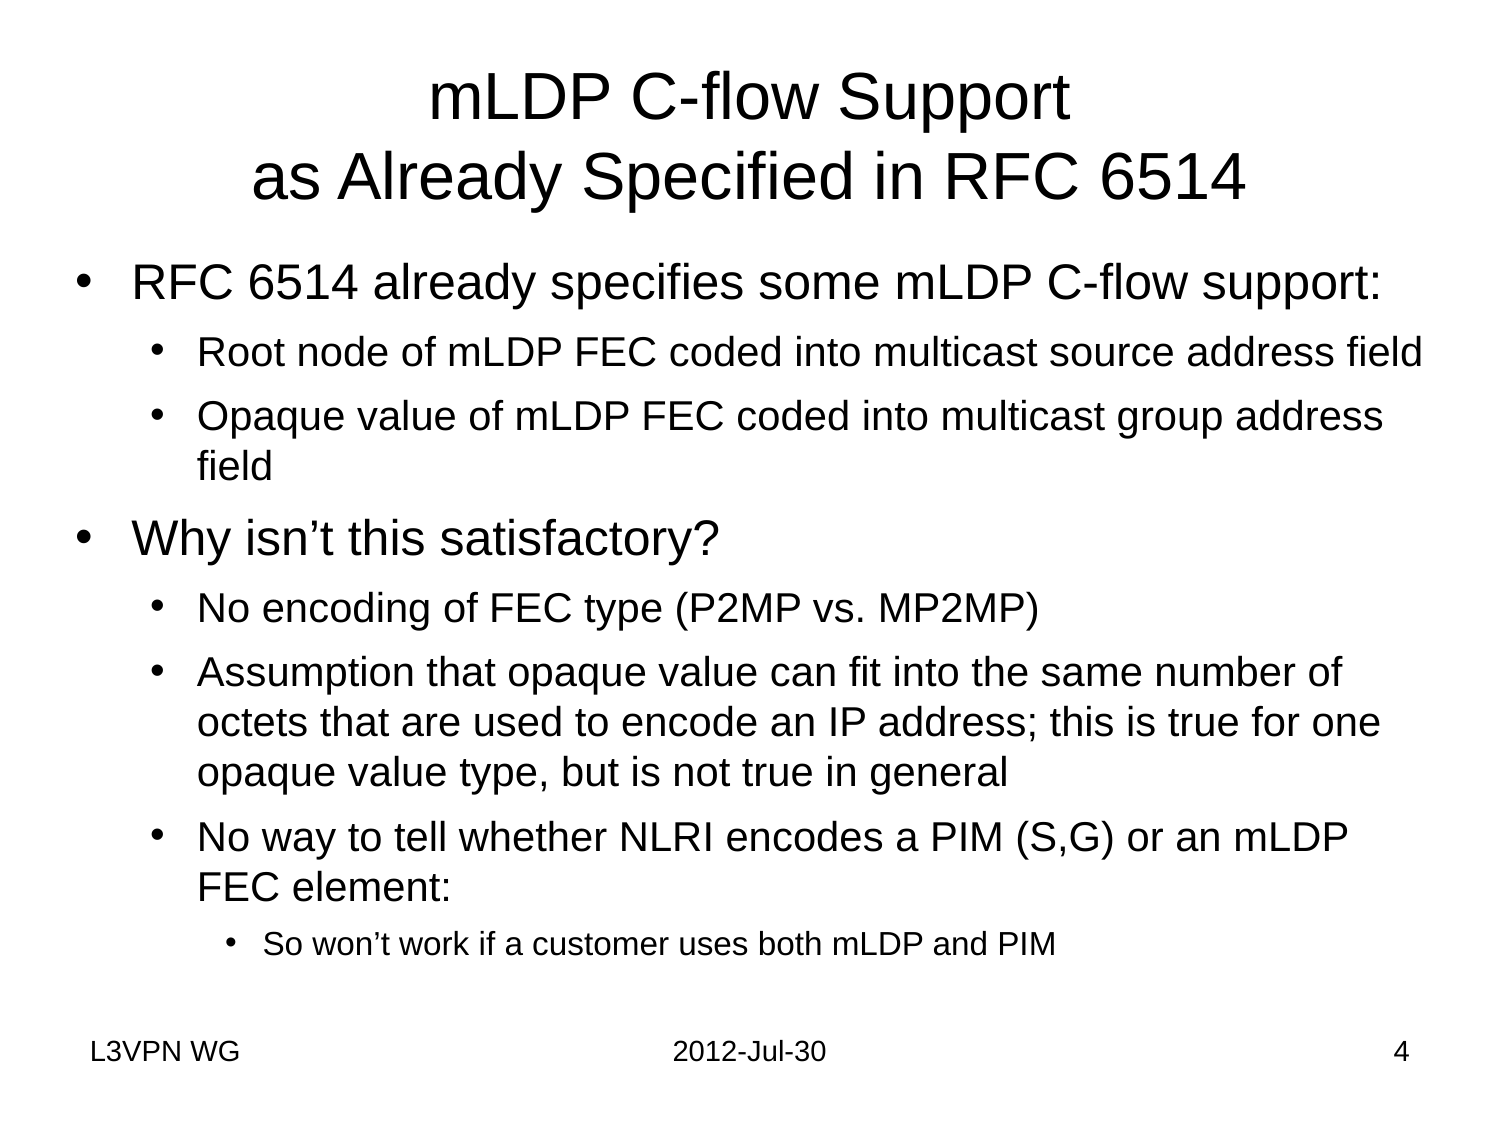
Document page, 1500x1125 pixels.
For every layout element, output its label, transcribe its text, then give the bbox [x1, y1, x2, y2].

slide_number 4 [1074, 1024, 1425, 1103]
title mLDP C-flow Support as Already Specified in RFC 6514 [74, 52, 1426, 213]
list RFC 6514 already specifies some mLDP C-flow support: Root node of mLDP FEC coded into multicast source address field Opaque value of mLDP FEC coded into multicast group address field Why isn’t this satisfactory? No encoding of FEC type (P2MP vs. MP2MP) Assumption that opaque value can fit into the same number of octets that are used to encode an IP address; this is true for one opaque value type, but is not true in general No way to tell whether NLRI encodes a PIM (S,G) or an mLDP FEC element: So won’t work if a customer uses both mLDP and PIM [74, 249, 1426, 1013]
slide_number L3VPN WG [74, 1024, 425, 1110]
footer 2012-Jul-30 [512, 1024, 988, 1103]
